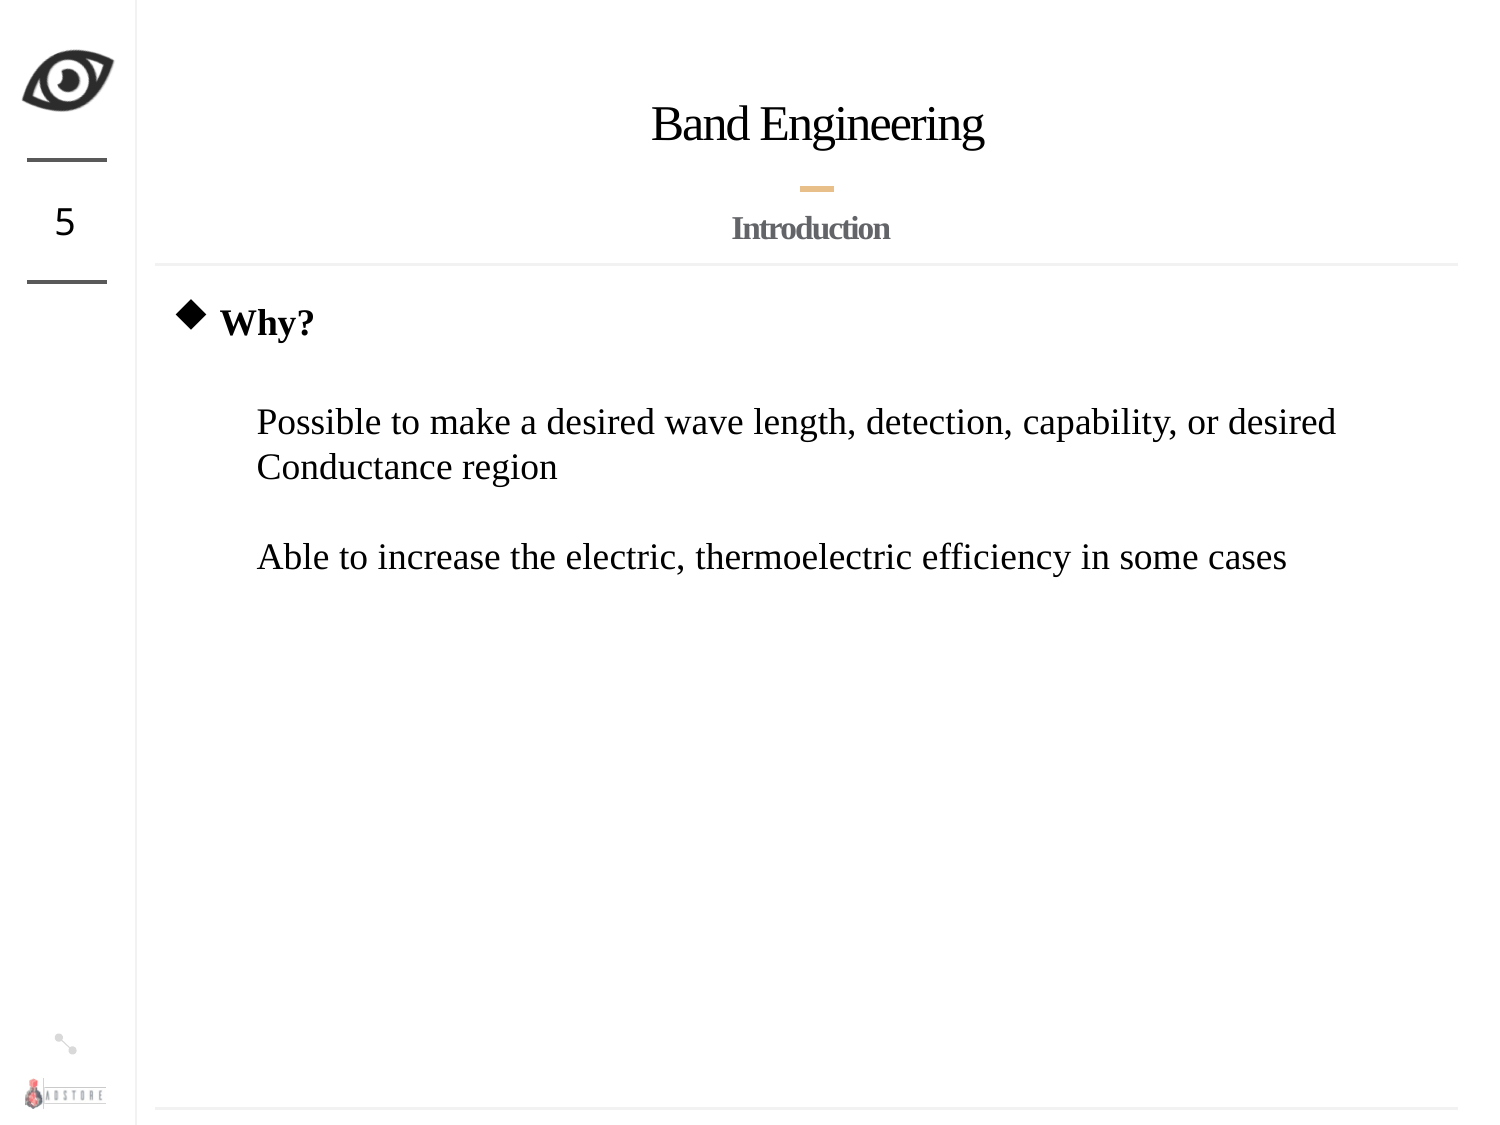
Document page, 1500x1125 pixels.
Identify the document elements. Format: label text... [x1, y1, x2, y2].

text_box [155, 264, 1459, 1109]
picture [0, 23, 134, 137]
list Introduction [137, 193, 1486, 268]
picture [25, 1078, 106, 1109]
title Band Engineering [136, 80, 1500, 161]
text_box 5 [39, 190, 91, 251]
